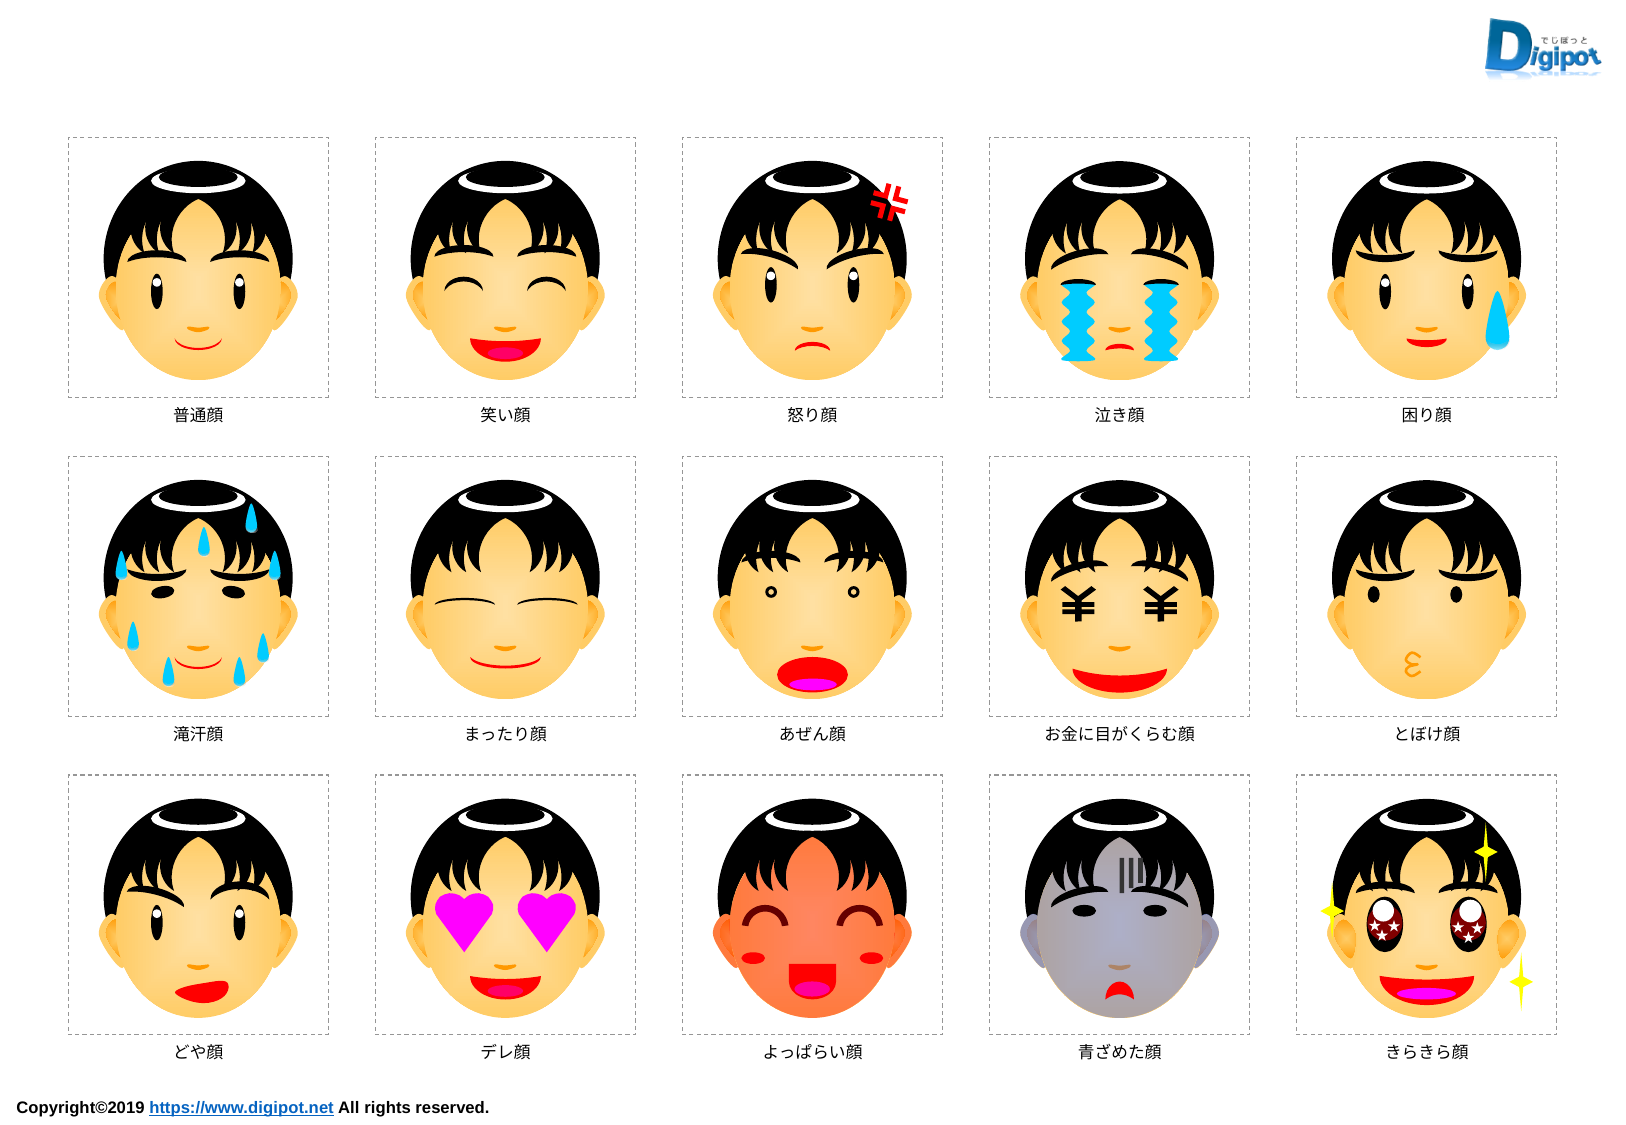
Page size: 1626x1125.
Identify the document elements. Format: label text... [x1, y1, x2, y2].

text_box 普通顔 [68, 397, 329, 425]
text_box お金に目がくらむ顔 [989, 716, 1250, 744]
text_box 笑い顔 [375, 397, 636, 425]
text_box どや顔 [68, 1034, 329, 1063]
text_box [92, 160, 304, 381]
text_box まったり顔 [375, 716, 636, 744]
text_box あぜん顔 [682, 716, 943, 744]
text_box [1321, 480, 1533, 700]
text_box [92, 805, 304, 1018]
text_box とぼけ顔 [1296, 716, 1557, 744]
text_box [706, 479, 918, 700]
text_box [164, 798, 232, 805]
text_box 青ざめた顔 [989, 1034, 1250, 1063]
picture [1485, 18, 1602, 82]
text_box 泣き顔 [989, 397, 1250, 425]
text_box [399, 479, 611, 700]
text_box 怒り顔 [682, 397, 943, 425]
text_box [1013, 798, 1226, 1019]
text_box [399, 798, 611, 1018]
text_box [1013, 480, 1226, 700]
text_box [706, 160, 918, 381]
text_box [1321, 161, 1533, 381]
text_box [399, 160, 611, 381]
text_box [1013, 161, 1226, 381]
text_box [1320, 798, 1534, 1019]
text_box よっぱらい顔 [682, 1034, 943, 1063]
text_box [92, 479, 304, 700]
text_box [706, 798, 918, 1018]
text_box 滝汗顔 [68, 716, 329, 744]
text_box きらきら顔 [1296, 1034, 1557, 1063]
text_box デレ顔 [375, 1034, 636, 1063]
text_box 困り顔 [1296, 397, 1557, 425]
